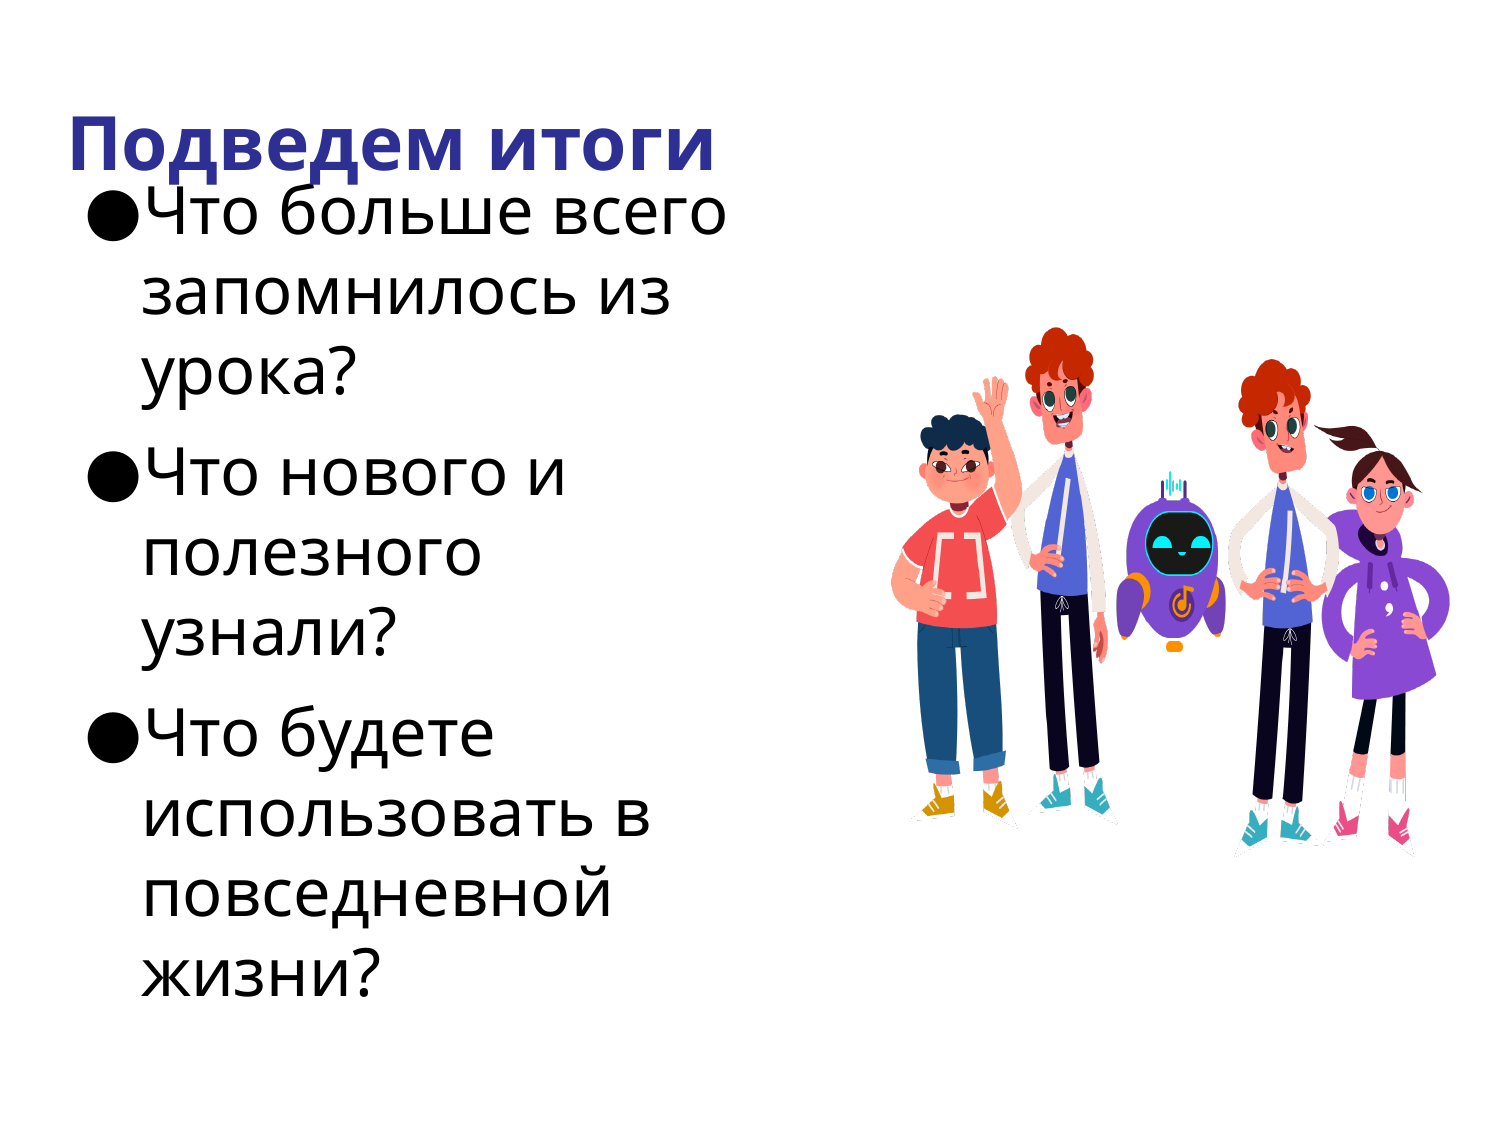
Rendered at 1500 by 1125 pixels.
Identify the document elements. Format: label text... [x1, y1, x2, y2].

title Подведем итоги [51, 80, 1361, 206]
picture [810, 200, 1485, 967]
list Что больше всего запомнилось из урока? Что нового и полезного узнали? Что будете использовать в повседневной жизни? [51, 252, 750, 926]
